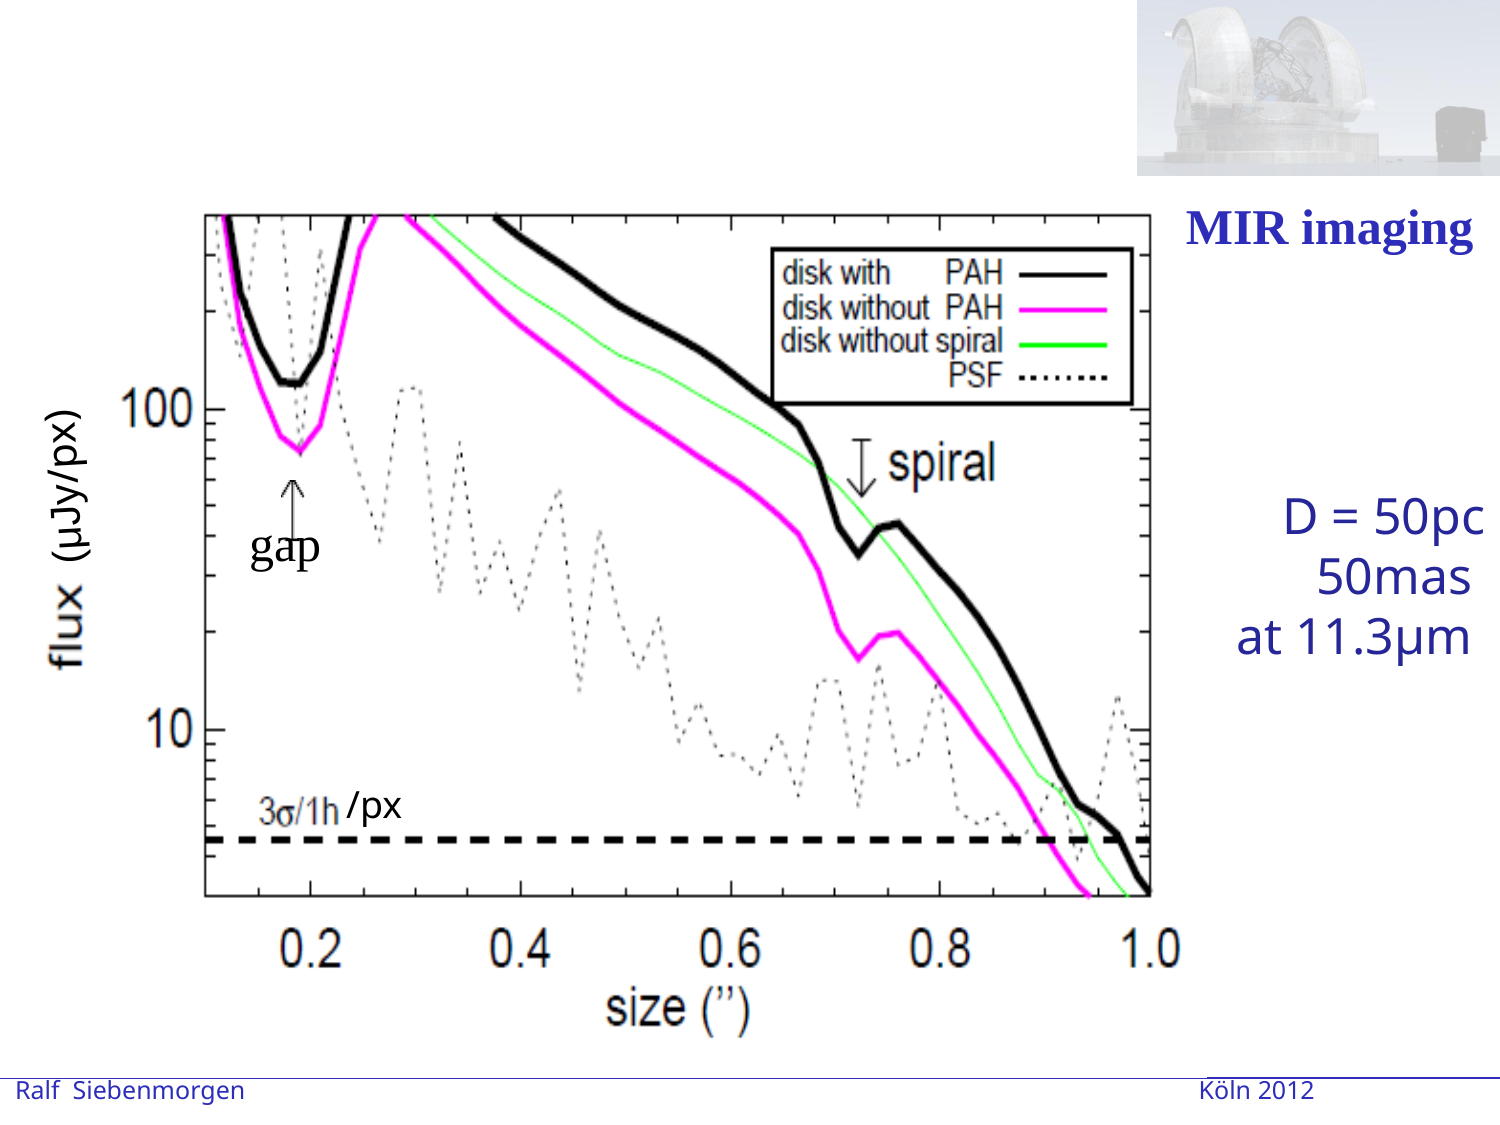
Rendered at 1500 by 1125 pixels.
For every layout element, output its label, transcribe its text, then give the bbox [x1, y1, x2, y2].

text_box MIR imaging [1212, 187, 1489, 263]
text_box D = 50pc 50mas at 11.3μm [1212, 447, 1500, 673]
picture [0, 0, 1500, 1079]
